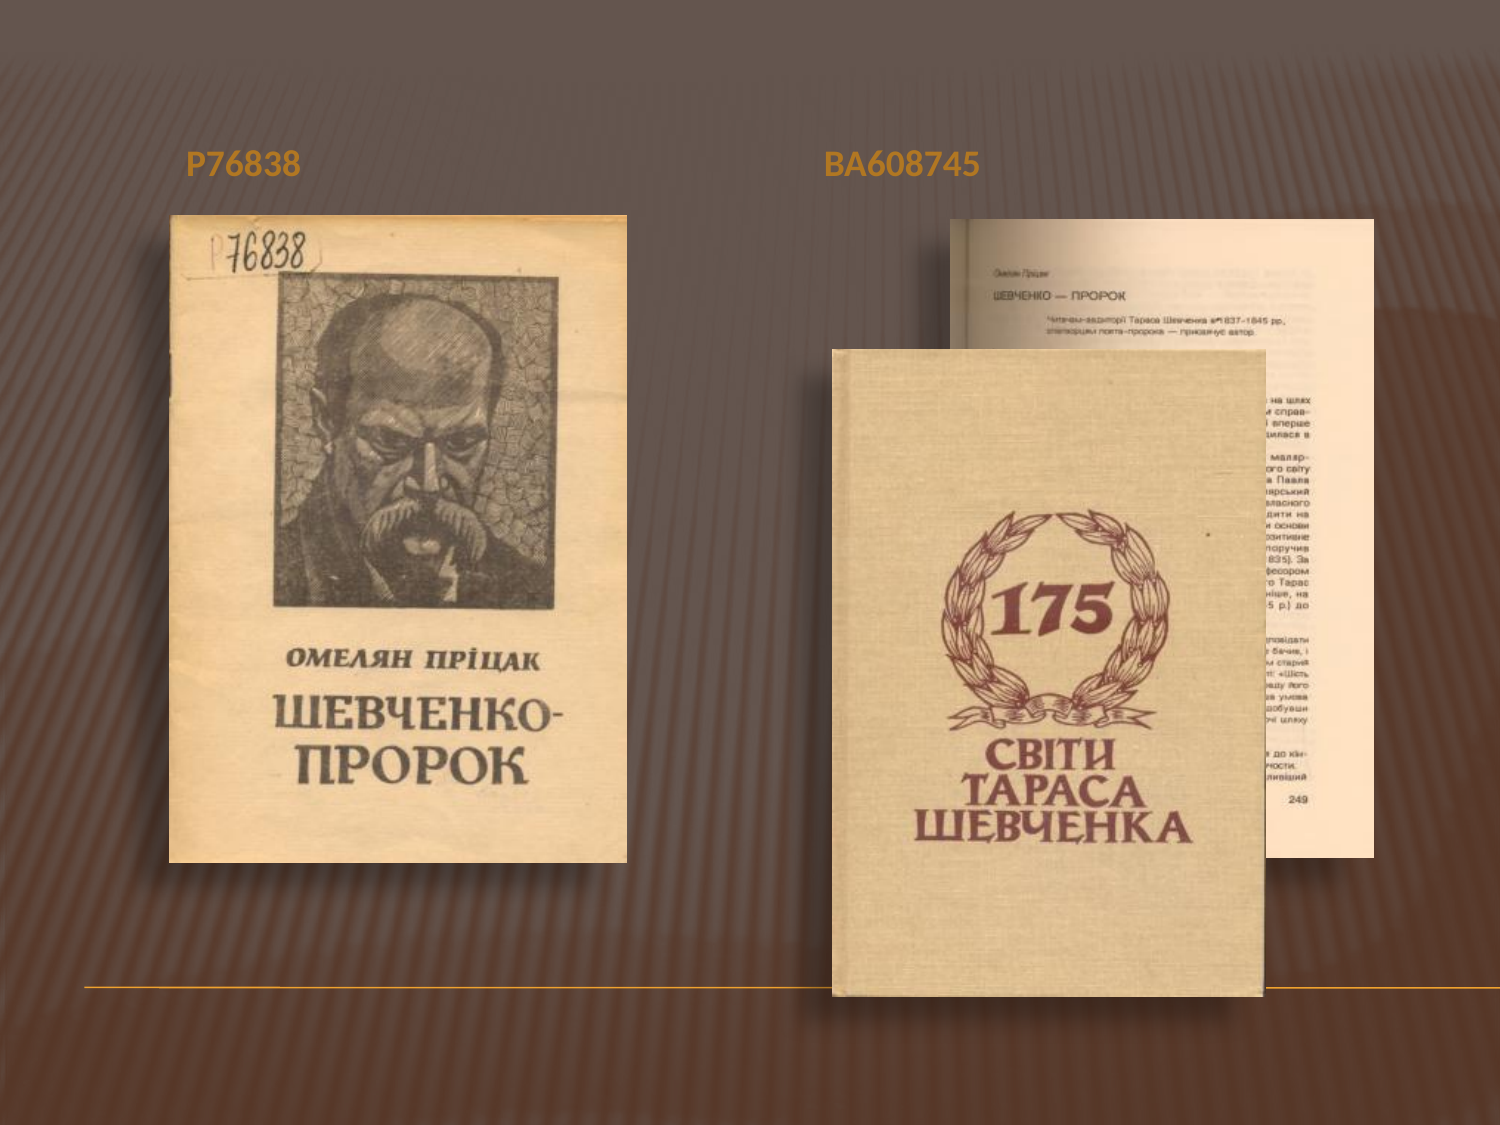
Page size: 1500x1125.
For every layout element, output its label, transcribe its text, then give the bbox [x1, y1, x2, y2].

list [169, 215, 627, 863]
list Р76838 [171, 109, 750, 215]
picture [950, 219, 1374, 859]
list ВА608745 [809, 109, 1467, 215]
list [832, 349, 1266, 997]
